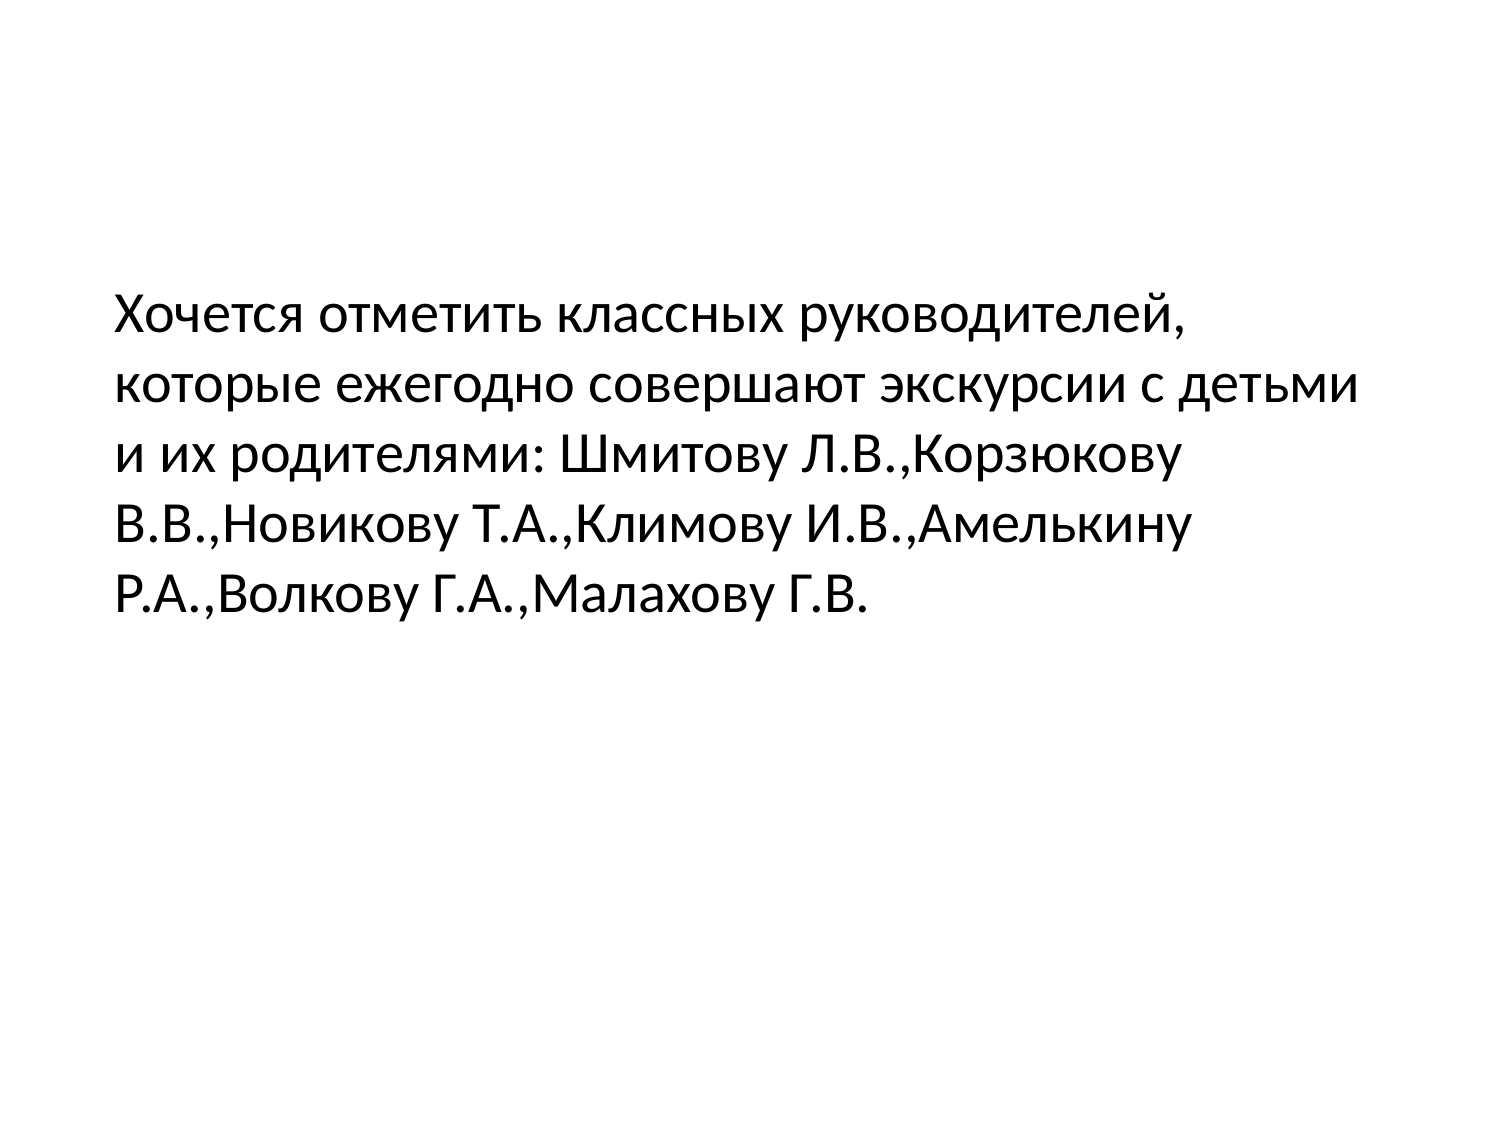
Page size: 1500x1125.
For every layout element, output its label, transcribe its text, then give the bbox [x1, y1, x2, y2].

text_box Хочется отметить классных руководителей, которые ежегодно совершают экскурсии с детьми и их родителями: Шмитову Л.В.,Корзюкову В.В.,Новикову Т.А.,Климову И.В.,Амелькину Р.А.,Волкову Г.А.,Малахову Г.В. [100, 267, 1388, 632]
